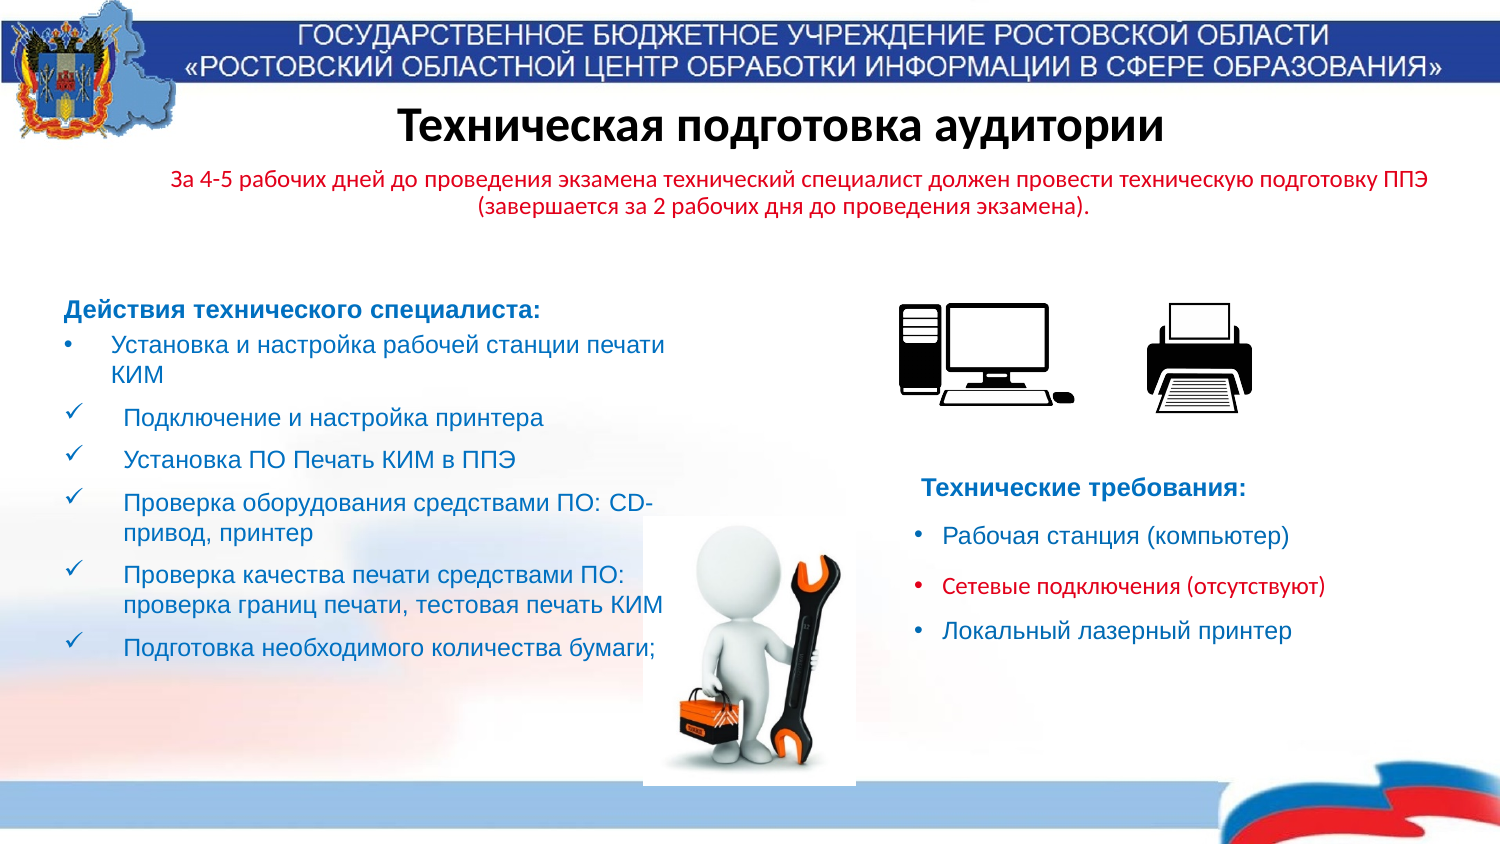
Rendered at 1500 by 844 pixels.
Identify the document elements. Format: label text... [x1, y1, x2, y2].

text_box Действия технического специалиста: Установка и настройка рабочей станции печати КИМ Подключение и настройка принтера Установка ПО Печать КИМ в ППЭ Проверка оборудования средствами ПО: CD-привод, принтер Проверка качества печати средствами ПО: проверка границ печати, тестовая печать КИМ Подготовка необходимого количества бумаги; [49, 233, 699, 711]
text_box Технические требования: [906, 447, 1263, 509]
title Техническая подготовка аудитории [386, 70, 1272, 160]
list За 4-5 рабочих дней до проведения экзамена технический специалист должен провести техническую подготовку ППЭ (завершается за 2 рабочих дня до проведения экзамена). [105, 160, 1456, 250]
text_box Рабочая станция (компьютер) Сетевые подключения (отсутствуют) Локальный лазерный принтер [899, 497, 1396, 652]
picture [0, 0, 1500, 844]
